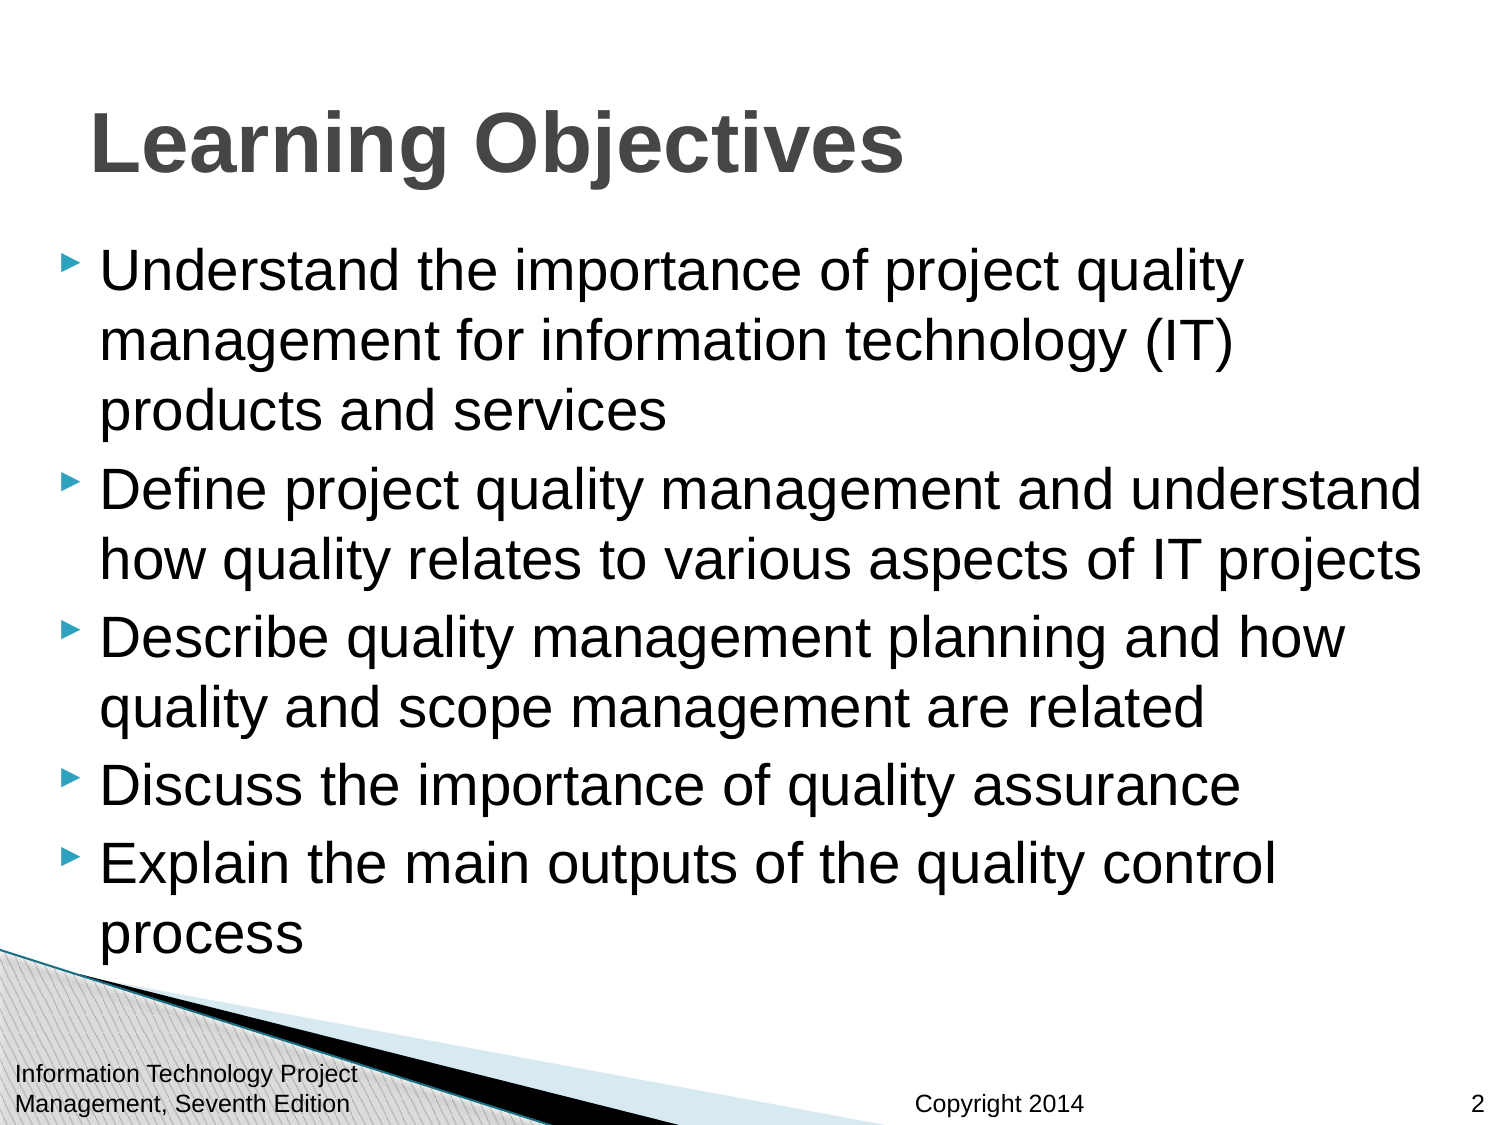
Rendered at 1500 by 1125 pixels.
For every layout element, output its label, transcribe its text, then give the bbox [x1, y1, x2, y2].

title Learning Objectives [75, 45, 1425, 233]
list Understand the importance of project quality management for information technology (IT) products and services Define project quality management and understand how quality relates to various aspects of IT projects Describe quality management planning and how quality and scope management are related Discuss the importance of quality assurance Explain the main outputs of the quality control process [24, 224, 1463, 1001]
slide_number 2 [1408, 1065, 1500, 1125]
footer Information Technology Project Management, Seventh Edition [0, 1065, 425, 1125]
